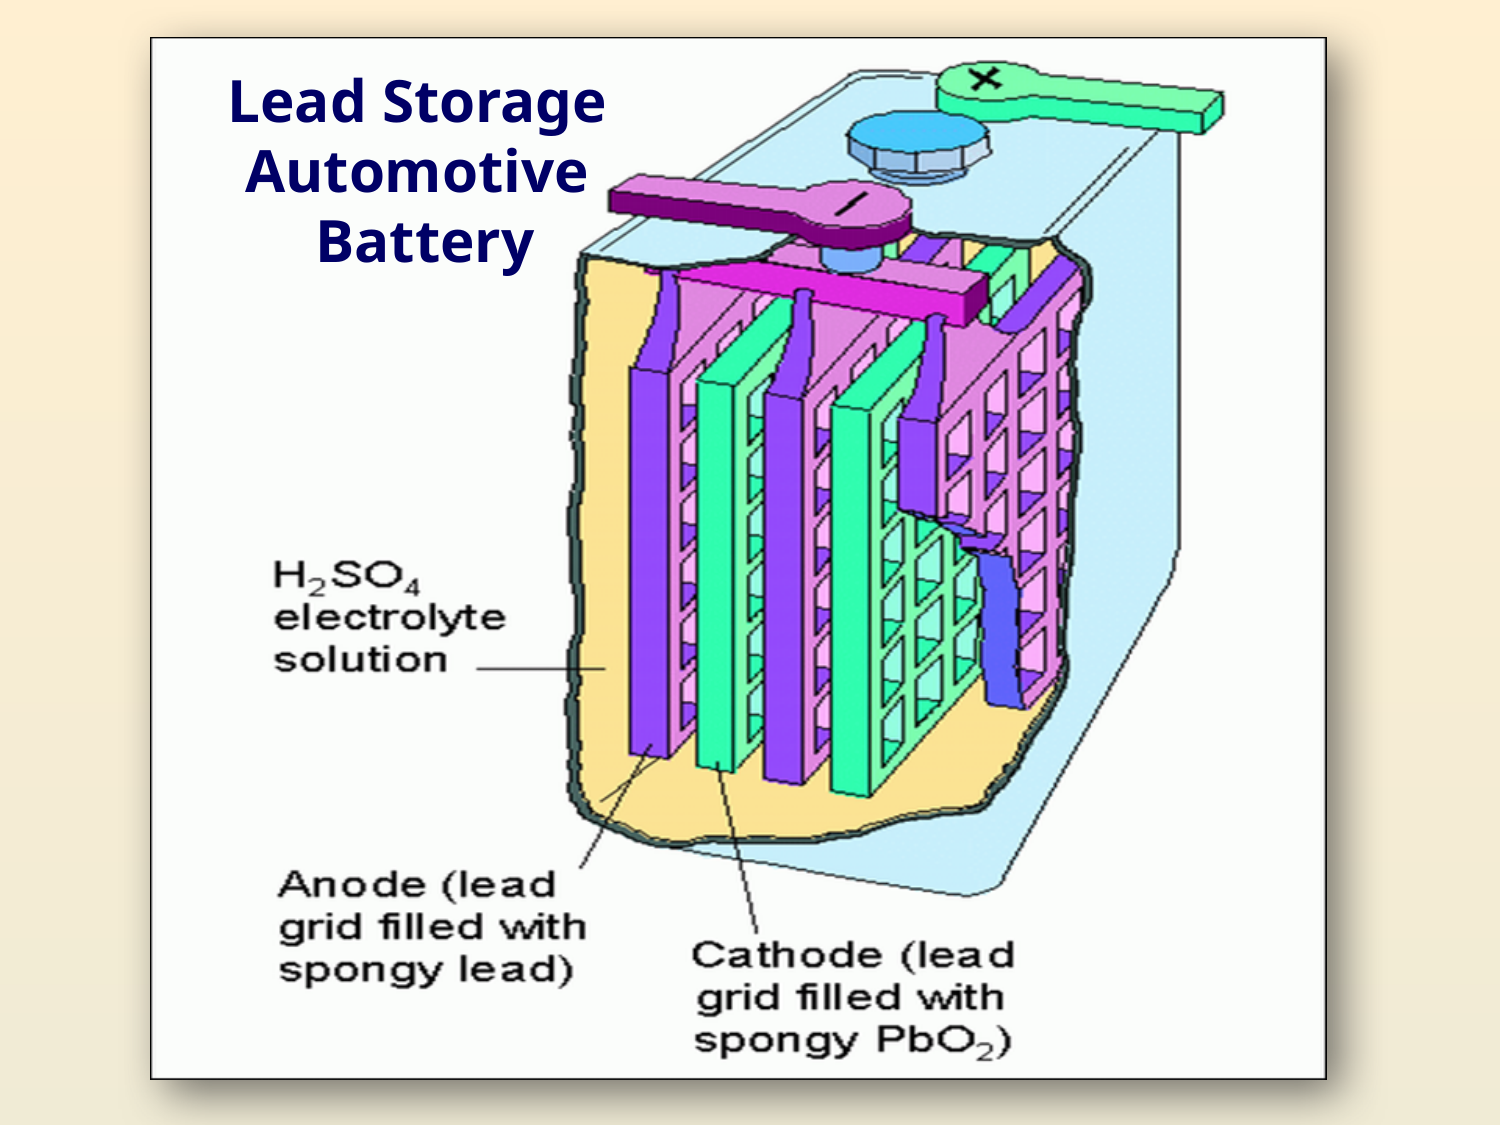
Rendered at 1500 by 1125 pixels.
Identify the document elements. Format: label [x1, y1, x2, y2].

picture [149, 37, 1327, 1080]
